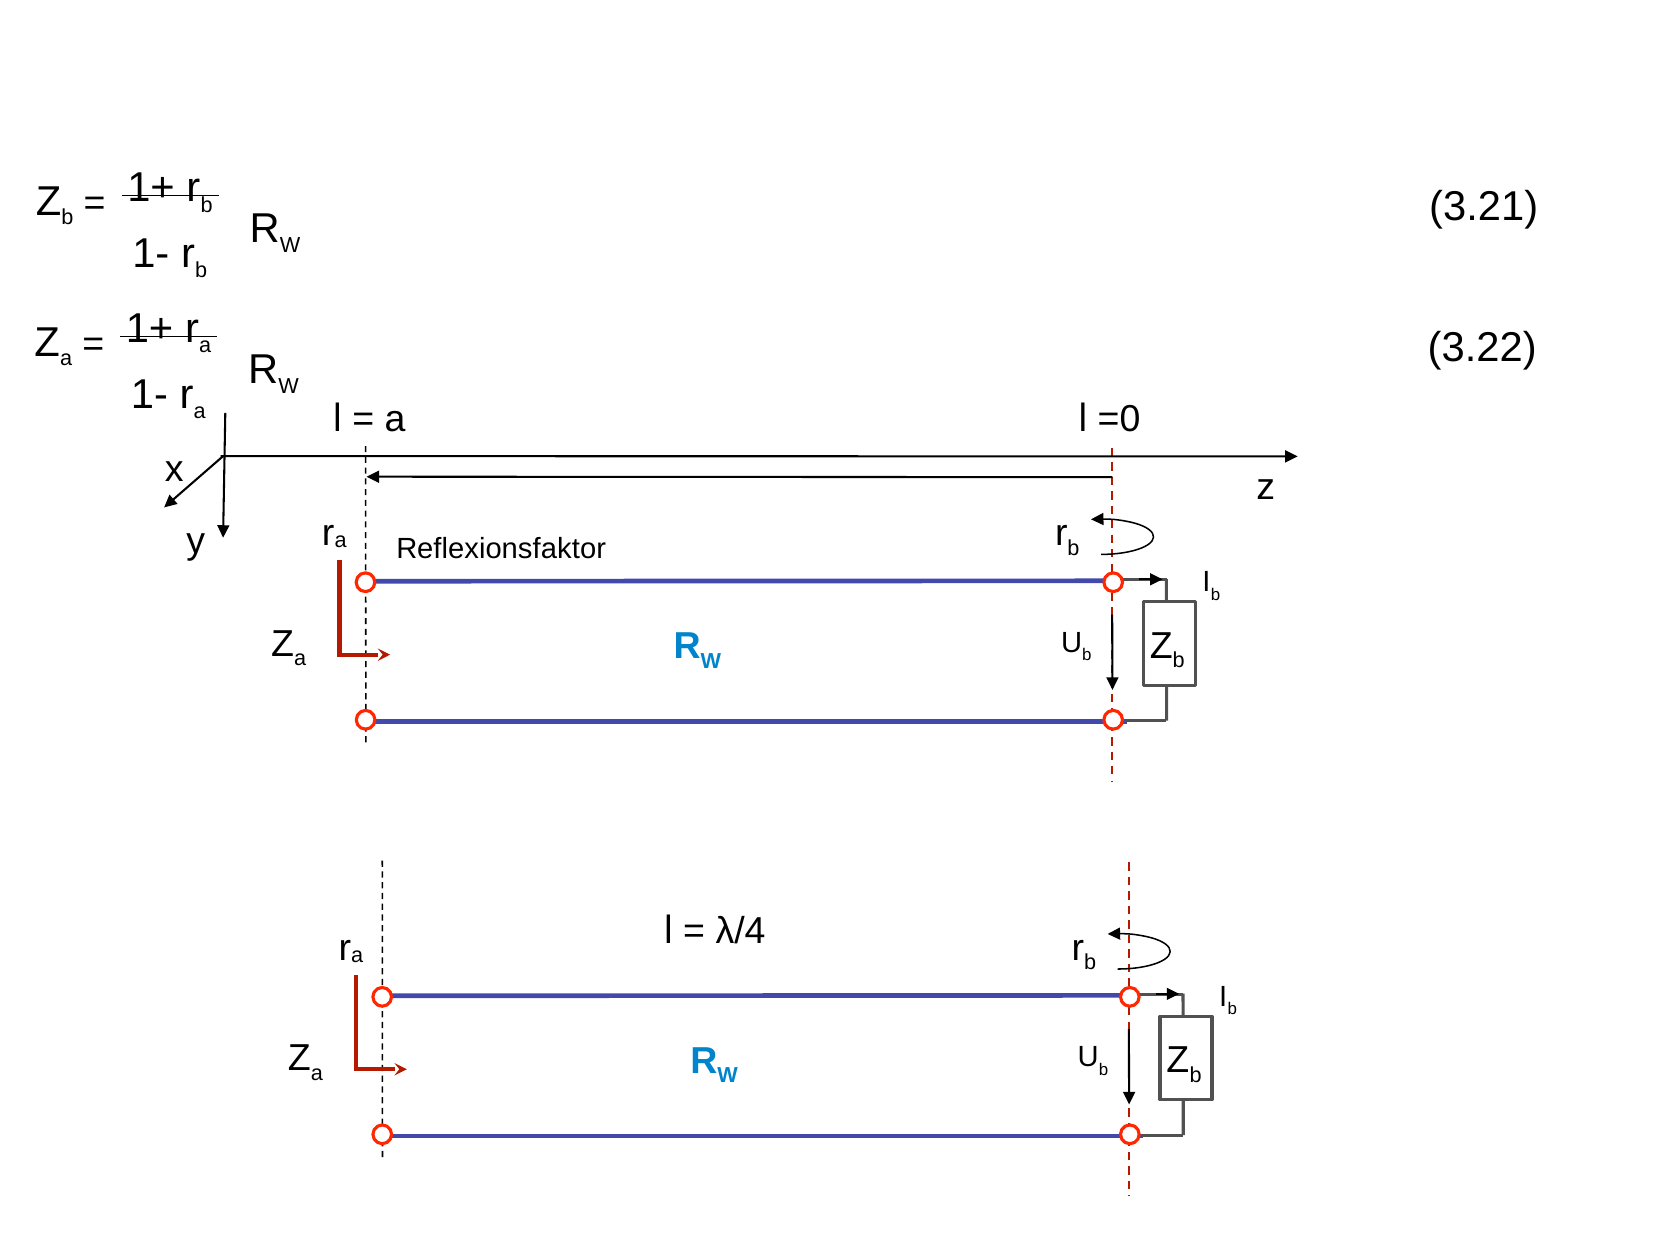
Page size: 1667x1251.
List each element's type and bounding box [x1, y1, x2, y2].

text_box [22, 123, 1550, 258]
text_box [20, 264, 1548, 402]
text_box [272, 860, 1251, 1197]
text_box [151, 407, 1298, 782]
